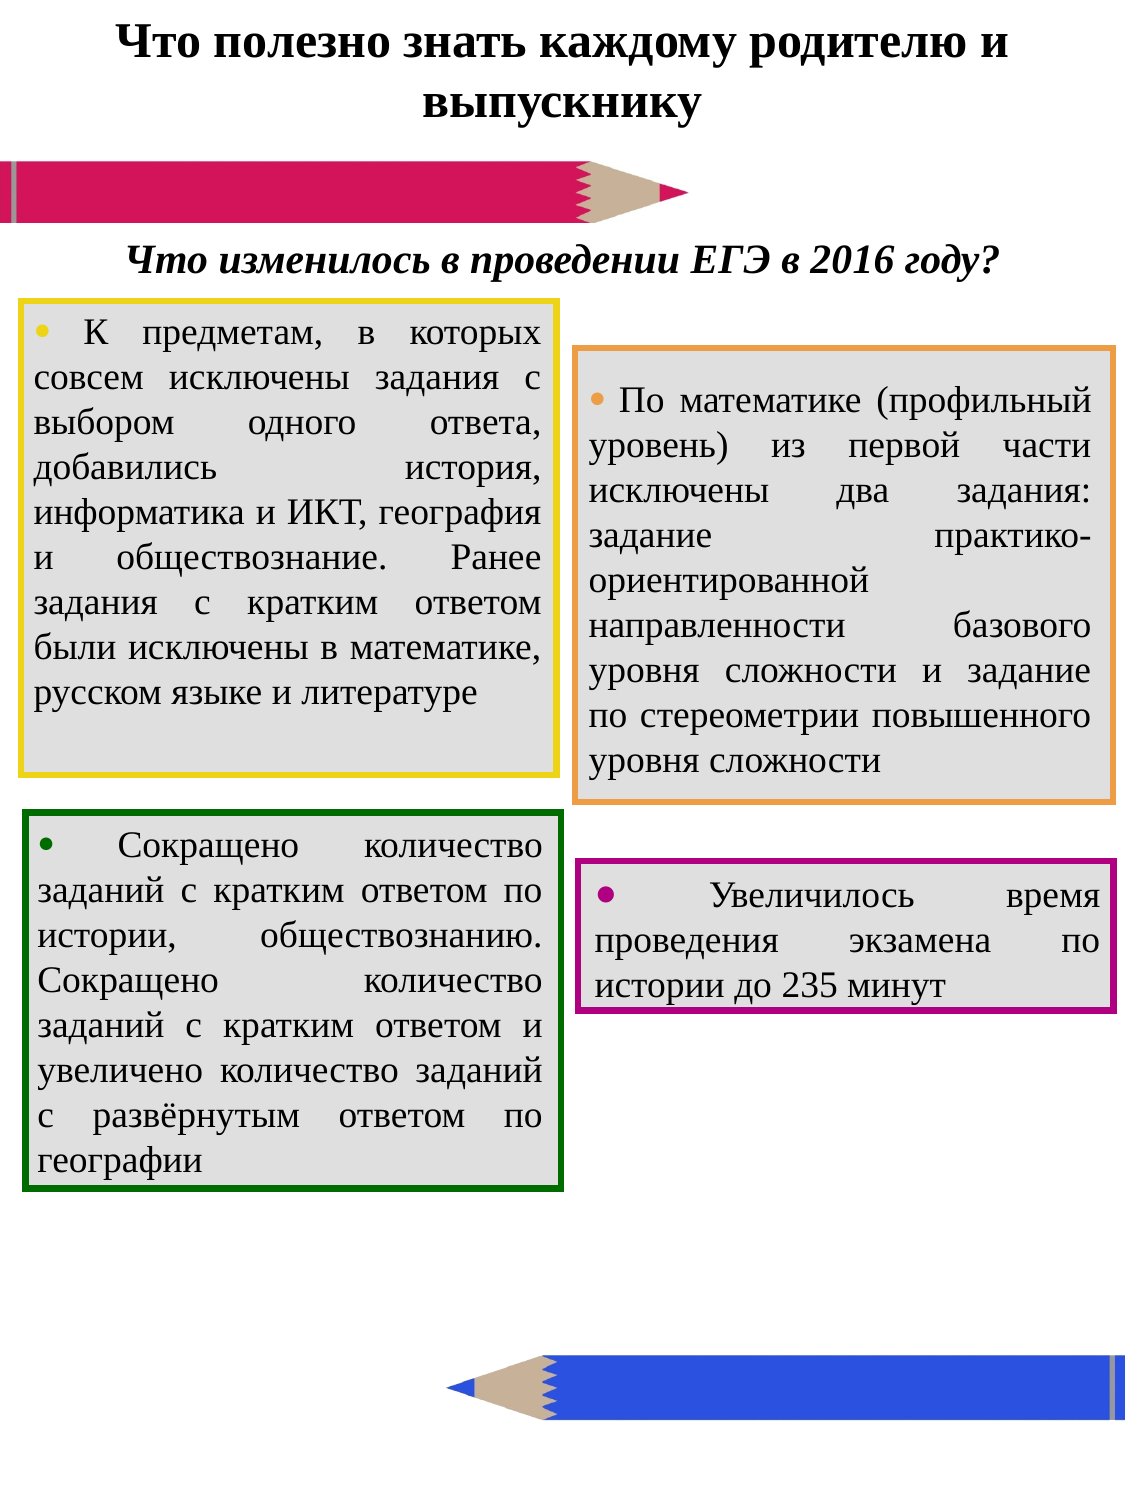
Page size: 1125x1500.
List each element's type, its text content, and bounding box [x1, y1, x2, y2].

picture [0, 159, 692, 223]
text_box Сокращено количество заданий с кратким ответом по истории, обществознанию. Сокращено количество заданий с кратким ответом и увеличено количество заданий с развёрнутым ответом по географии [22, 812, 558, 1188]
text_box Увеличилось время проведения экзамена по истории до 235 минут [579, 862, 1116, 1013]
text_box К предметам, в которых совсем исключены задания с выбором одного ответа, добавились история, информатика и ИКТ, география и обществознание. Ранее задания с кратким ответом были исключены в математике, русском языке и литературе [18, 299, 557, 720]
picture [428, 1346, 1125, 1423]
text_box Что полезно знать каждому родителю и выпускнику [0, 0, 1125, 135]
text_box [575, 347, 1114, 803]
text_box [25, 812, 561, 1189]
text_box По математике (профильный уровень) из первой части исключены два задания: задание практико-ориентированной направленности базового уровня сложности и задание по стереометрии повышенного уровня сложности [573, 367, 1107, 788]
text_box [20, 720, 557, 775]
text_box Что изменилось в проведении ЕГЭ в 2016 году? [0, 224, 1125, 340]
